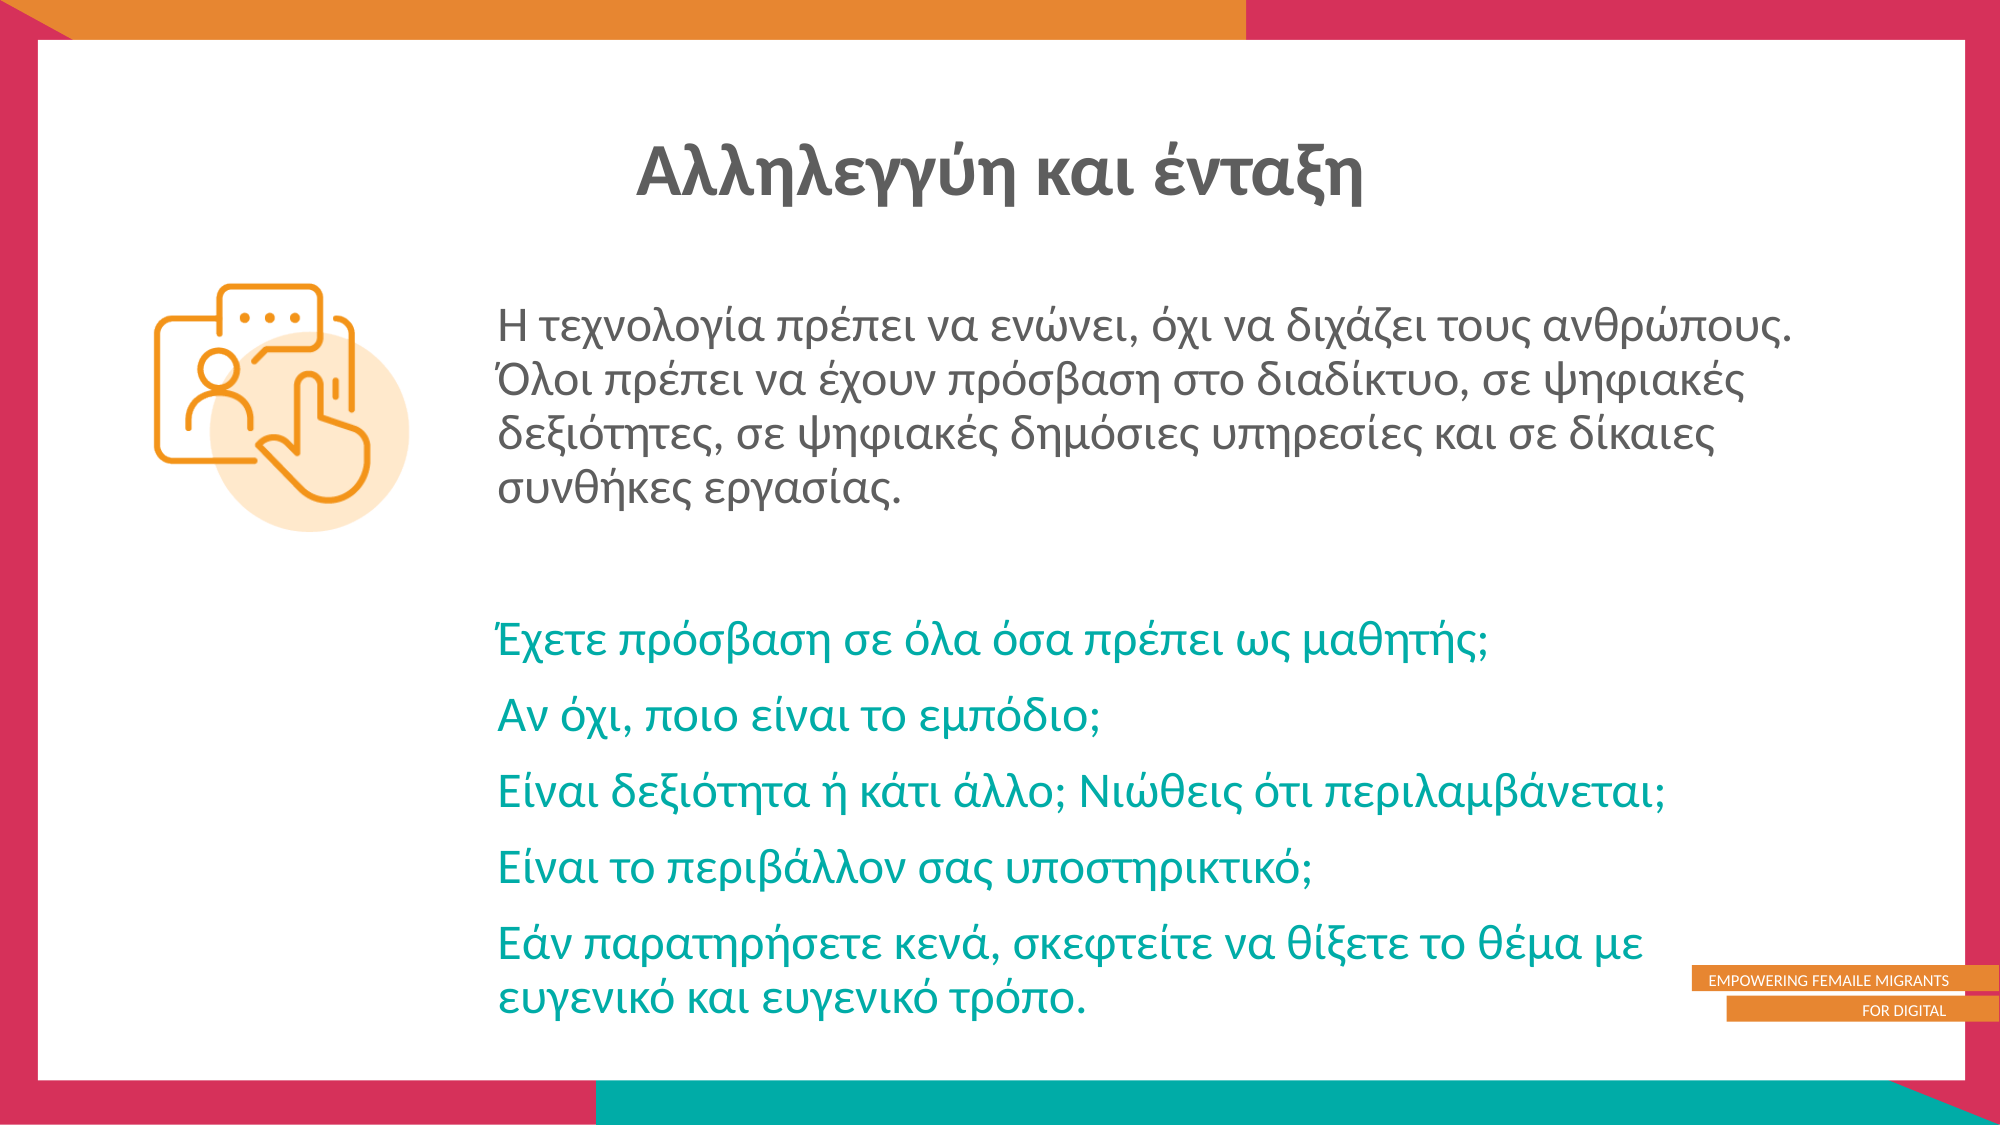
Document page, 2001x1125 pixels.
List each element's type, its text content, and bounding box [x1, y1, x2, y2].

picture [98, 228, 438, 569]
text_box Αλληλεγγύη και ένταξη [84, 123, 1918, 262]
text_box Η τεχνολογία πρέπει να ενώνει, όχι να διχάζει τους ανθρώπους. Όλοι πρέπει να έχουν πρόσβαση στο διαδίκτυο, σε ψηφιακές δεξιότητες, σε ψηφιακές δημόσιες υπηρεσίες και σε δίκαιες συνθήκες εργασίας. Έχετε πρόσβαση σε όλα όσα πρέπει ως μαθητής; Αν όχι, ποιο είναι το εμπόδιο; Είναι δεξιότητα ή κάτι άλλο; Νιώθεις ότι περιλαμβάνεται; Είναι το περιβάλλον σας υποστηρικτικό; Εάν παρατηρήσετε κενά, σκεφτείτε να θίξετε το θέμα με ευγενικό και ευγενικό τρόπο. [482, 291, 1833, 872]
